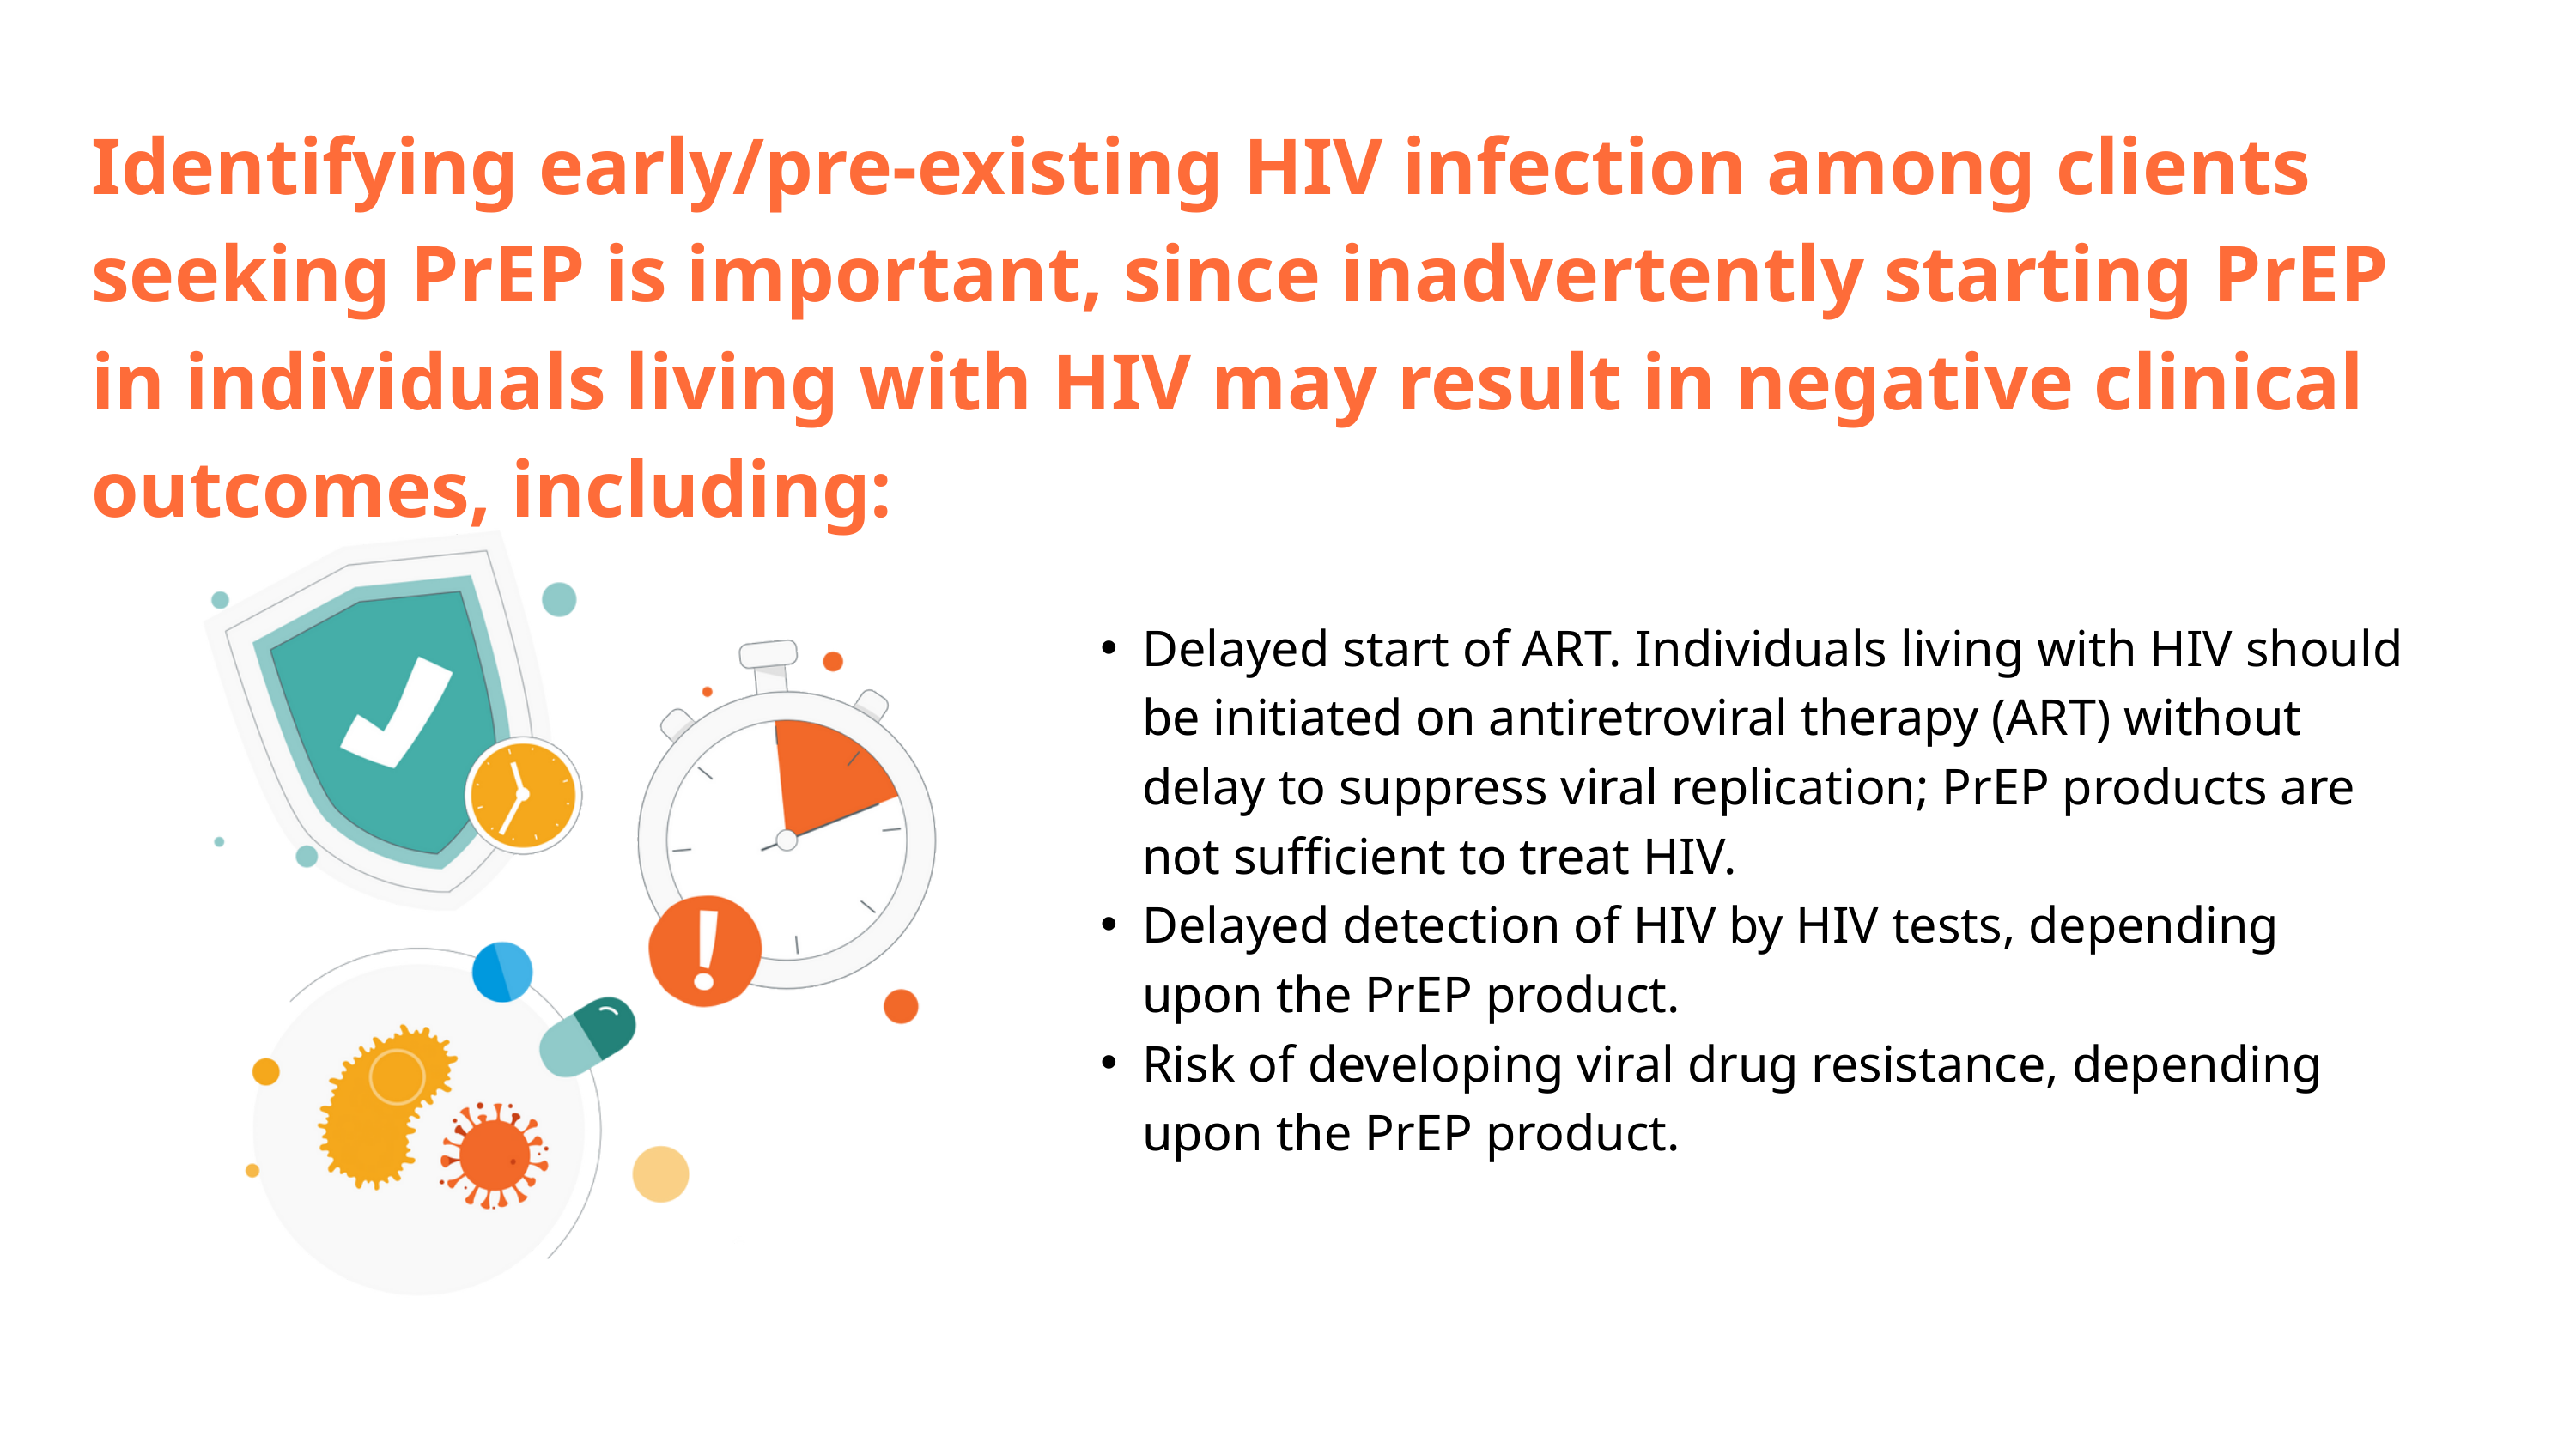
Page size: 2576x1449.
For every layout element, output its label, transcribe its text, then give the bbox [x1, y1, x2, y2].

text_box Delayed start of ART. Individuals living with HIV should be initiated on antiretroviral therapy (ART) without delay to suppress viral replication; PrEP products are not sufficient to treat HIV. Delayed detection of HIV by HIV tests, depending upon the PrEP product. Risk of developing viral drug resistance, depending upon the PrEP product. [1058, 607, 2404, 1230]
text_box Identifying early/pre-existing HIV infection among clients seeking PrEP is important, since inadvertently starting PrEP in individuals living with HIV may result in negative clinical outcomes, including: [91, 101, 2476, 533]
text_box [162, 533, 983, 1326]
